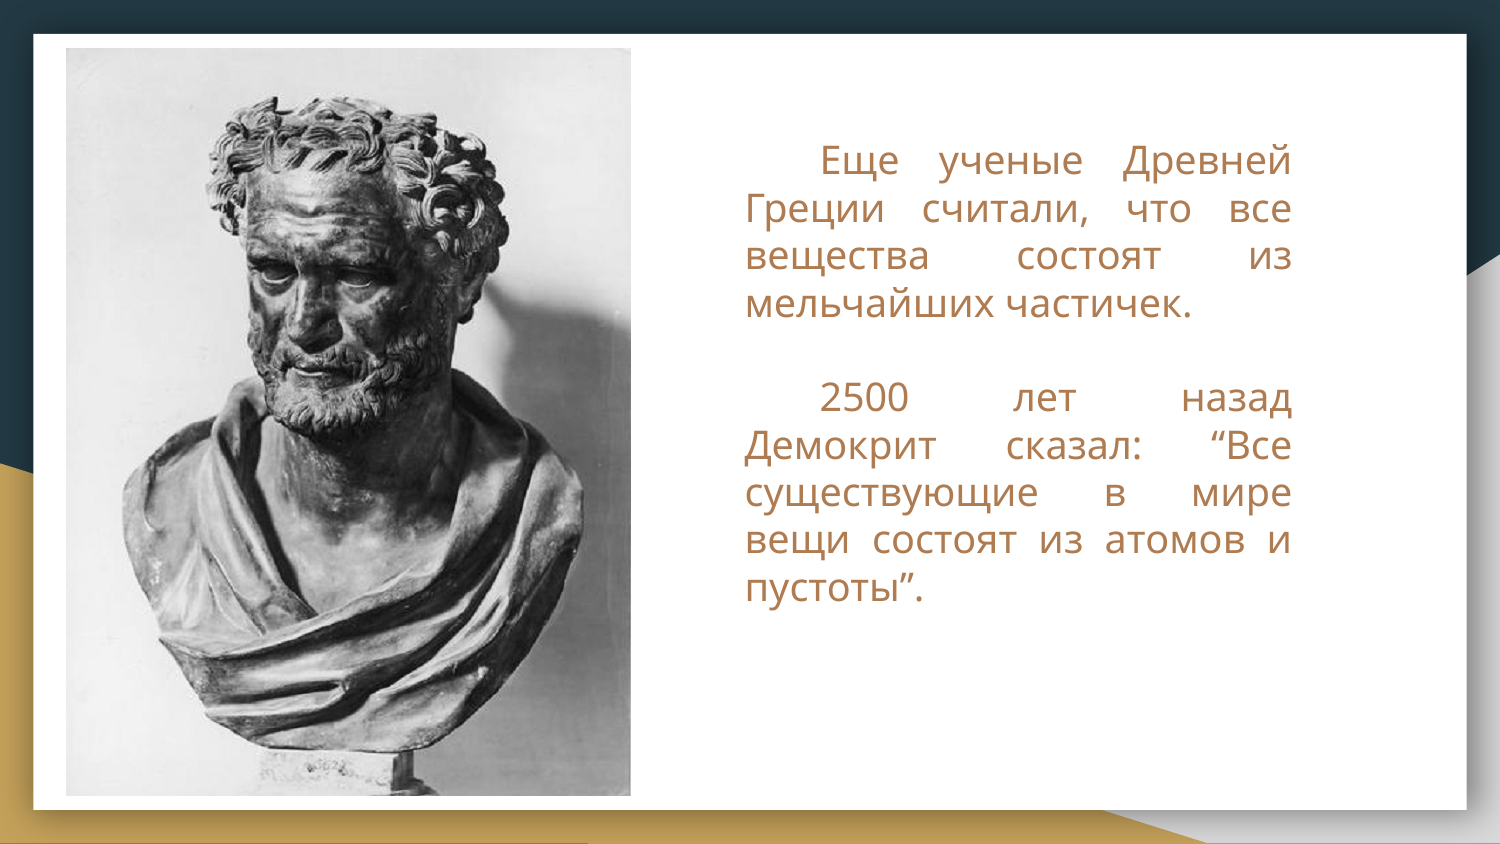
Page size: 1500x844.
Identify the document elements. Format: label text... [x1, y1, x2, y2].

title Еще ученые Древней Греции считали, что все вещества состоят из мельчайших частичек. 2500 лет назад Демокрит сказал: “Все существующие в мире вещи состоят из атомов и пустоты”. [729, 120, 1308, 724]
picture [66, 48, 632, 796]
